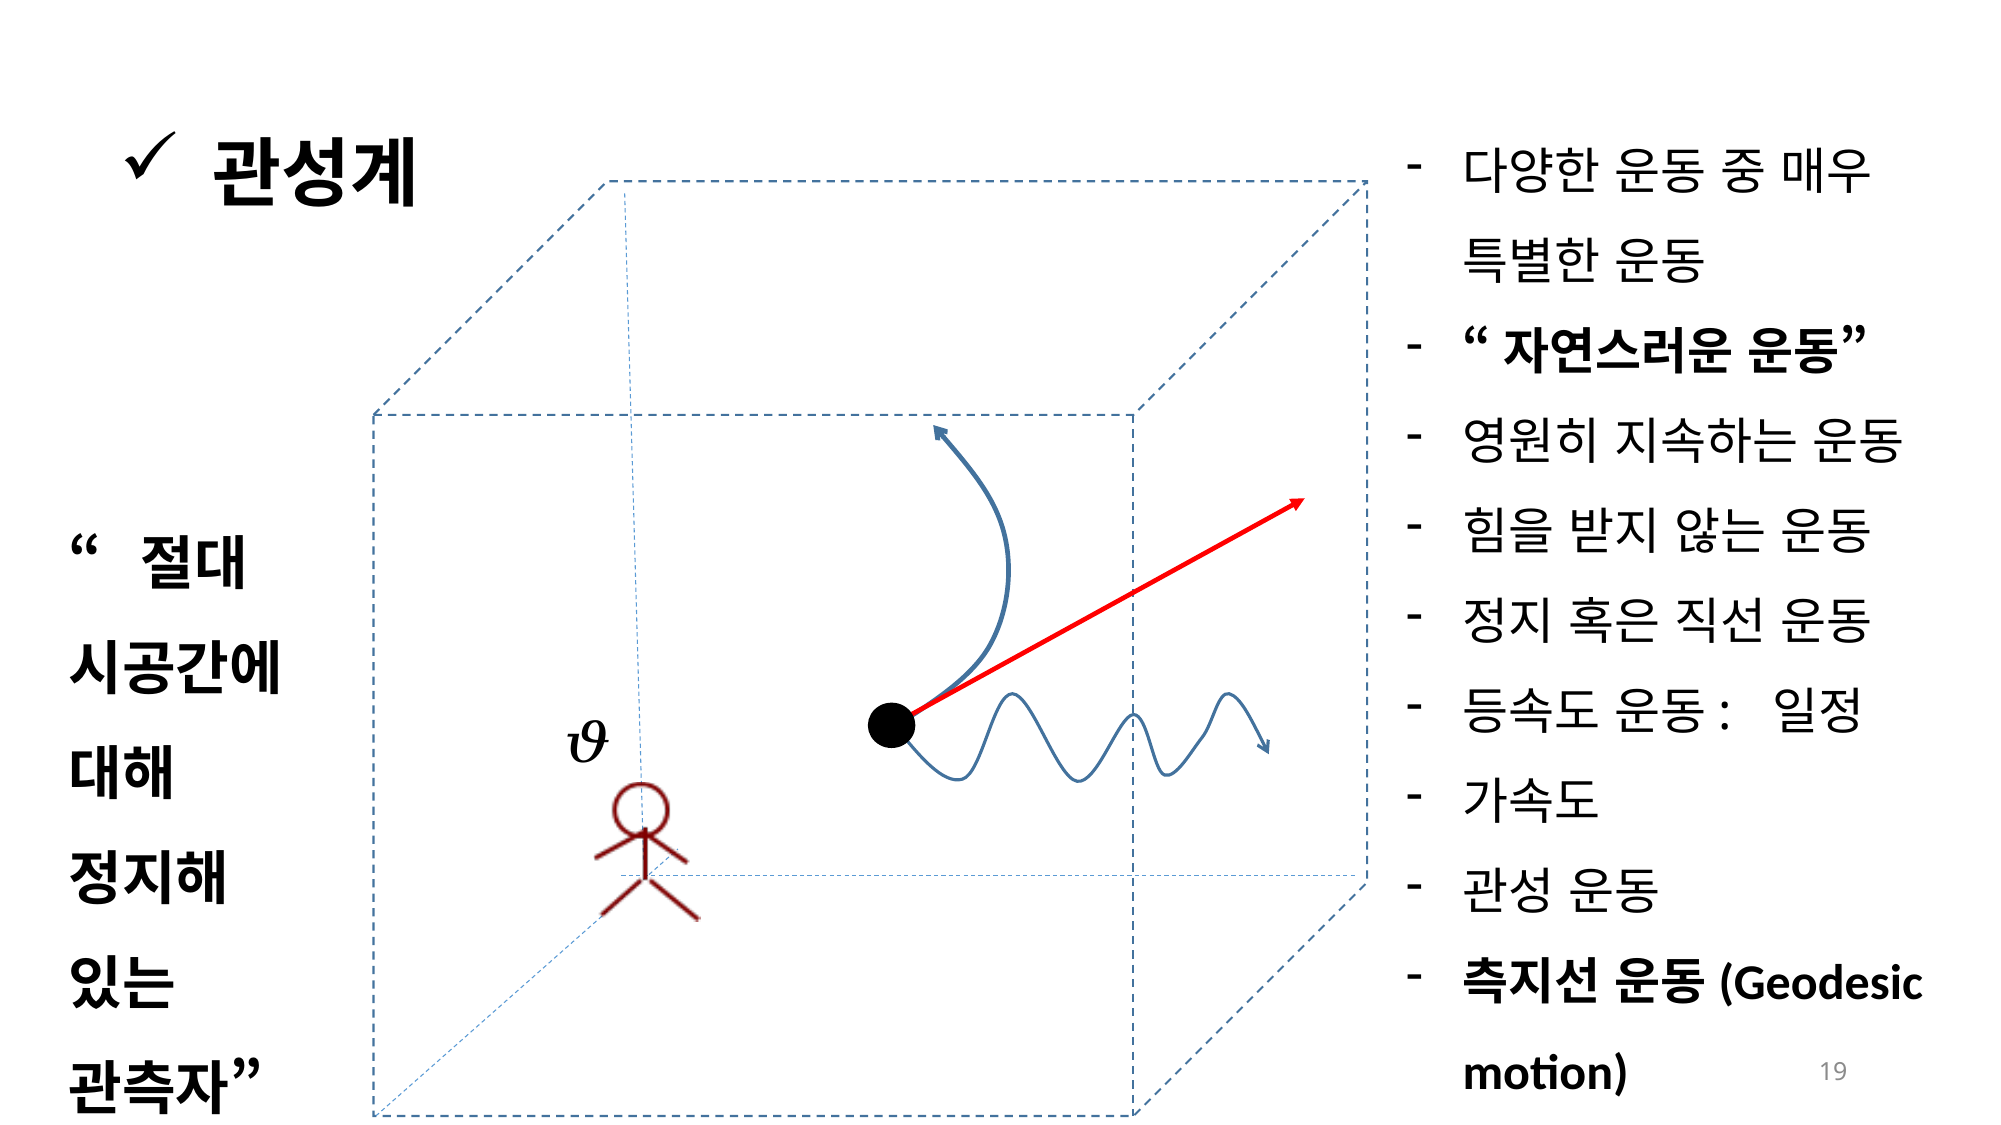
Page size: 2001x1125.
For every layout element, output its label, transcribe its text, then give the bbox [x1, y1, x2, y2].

slide_number 19 [1412, 1042, 1863, 1103]
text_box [373, 181, 1368, 1116]
title 관성계 [104, 103, 1830, 250]
text_box “절대 시공간에 대해 정지해 있는 관측자” [68, 491, 346, 1122]
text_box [868, 424, 1305, 782]
picture [593, 782, 701, 922]
